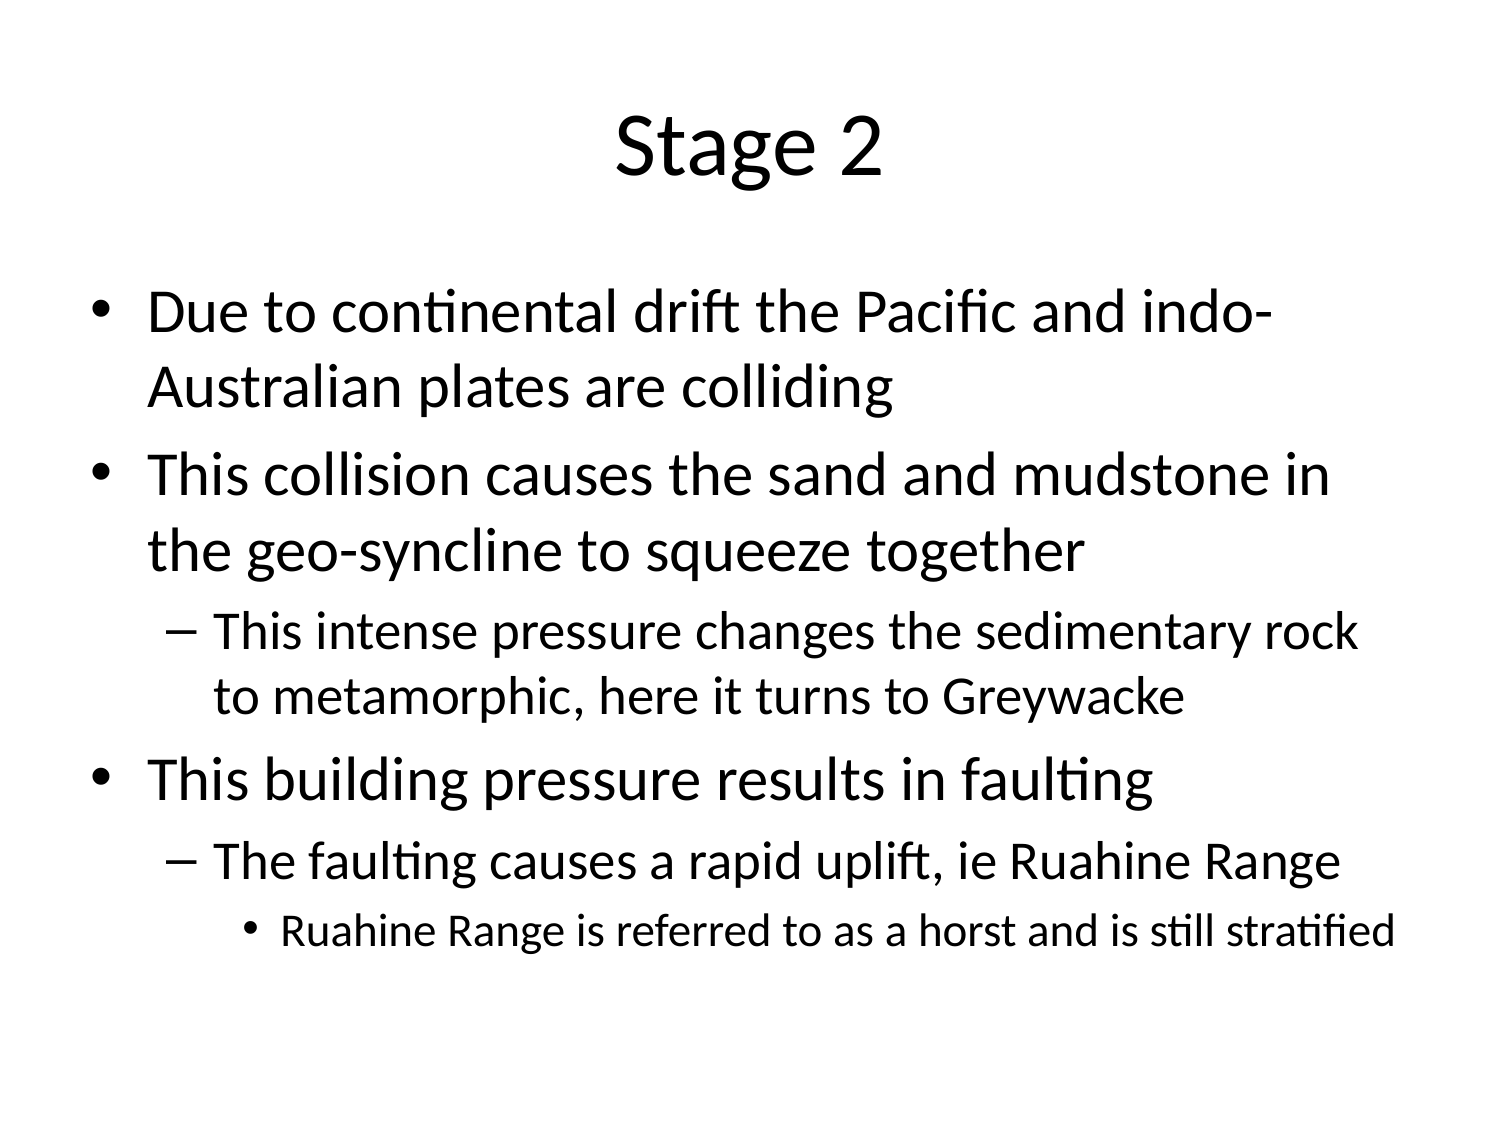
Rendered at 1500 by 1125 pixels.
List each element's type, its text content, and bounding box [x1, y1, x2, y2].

title Stage 2 [75, 45, 1425, 233]
list Due to continental drift the Pacific and indo-Australian plates are colliding This collision causes the sand and mudstone in the geo-syncline to squeeze together This intense pressure changes the sedimentary rock to metamorphic, here it turns to Greywacke This building pressure results in faulting The faulting causes a rapid uplift, ie Ruahine Range Ruahine Range is referred to as a horst and is still stratified [75, 262, 1425, 1005]
